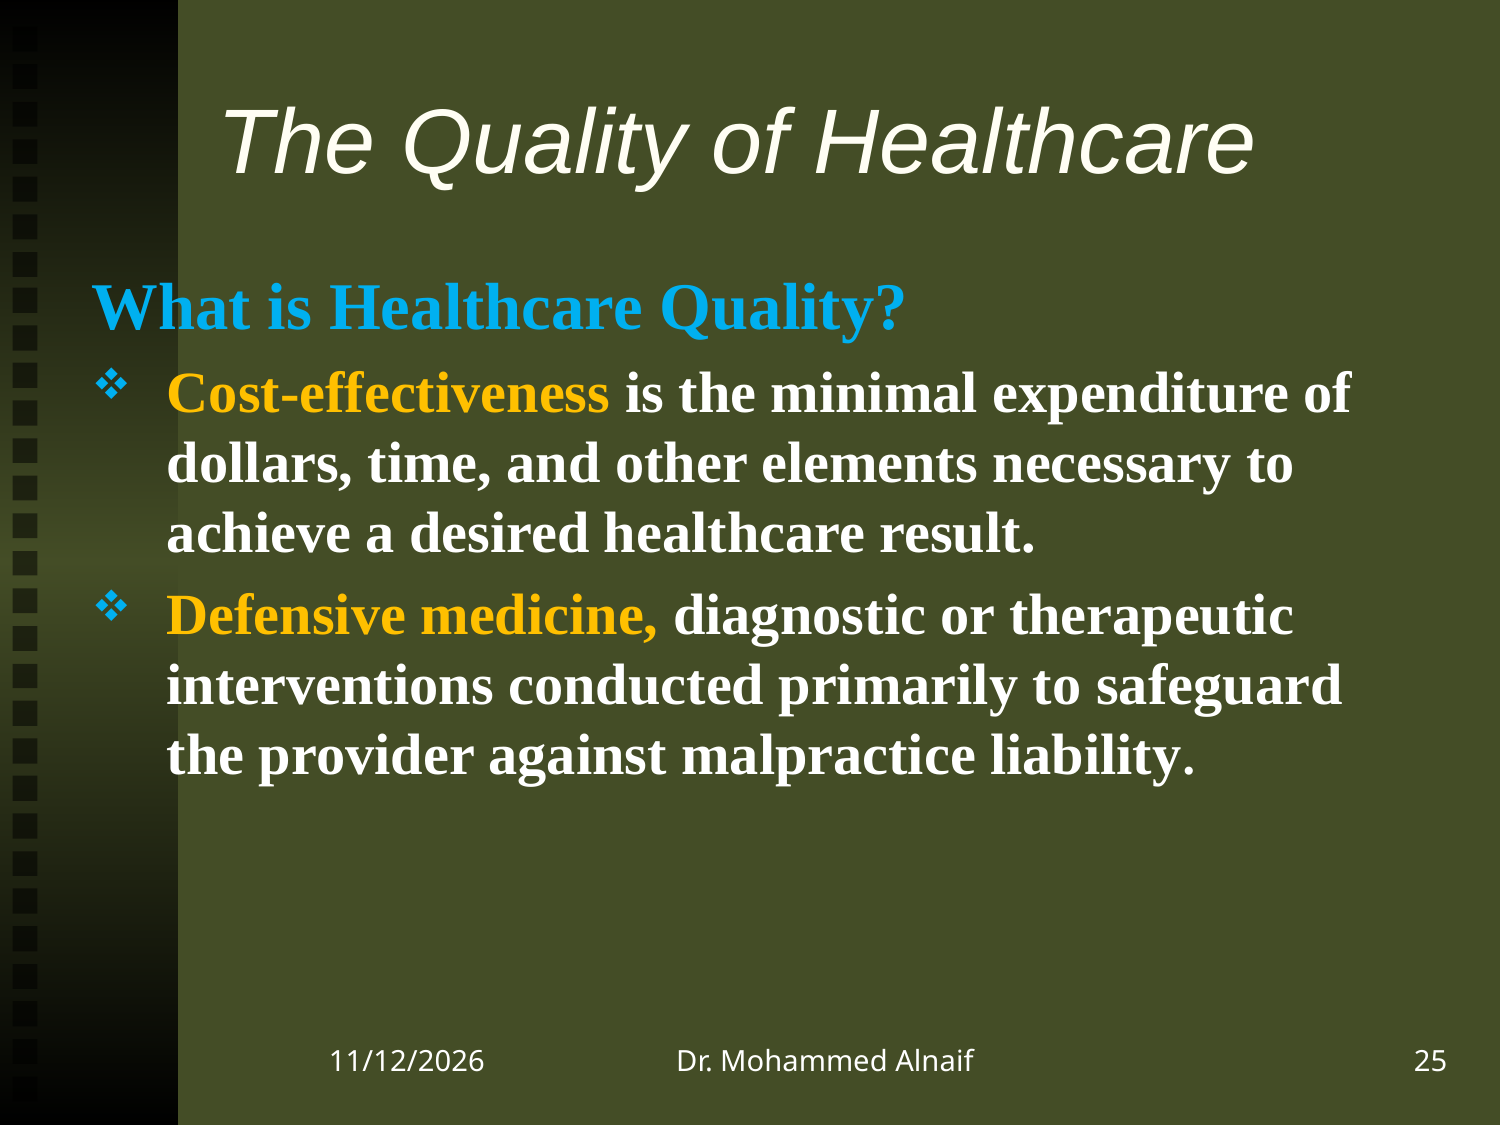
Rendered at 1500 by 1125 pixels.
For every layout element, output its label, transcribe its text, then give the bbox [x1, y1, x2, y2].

slide_number 25 [1149, 1024, 1463, 1101]
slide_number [187, 1024, 501, 1101]
subtitle What is Healthcare Quality? Cost-effectiveness is the minimal expenditure of dollars, time, and other elements necessary to achieve a desired healthcare result. Defensive medicine, diagnostic or therapeutic interventions conducted primarily to safeguard the provider against malpractice liability. [76, 255, 1448, 1000]
title The Quality of Healthcare [100, 42, 1376, 231]
footer Dr. Mohammed Alnaif [587, 1024, 1063, 1101]
